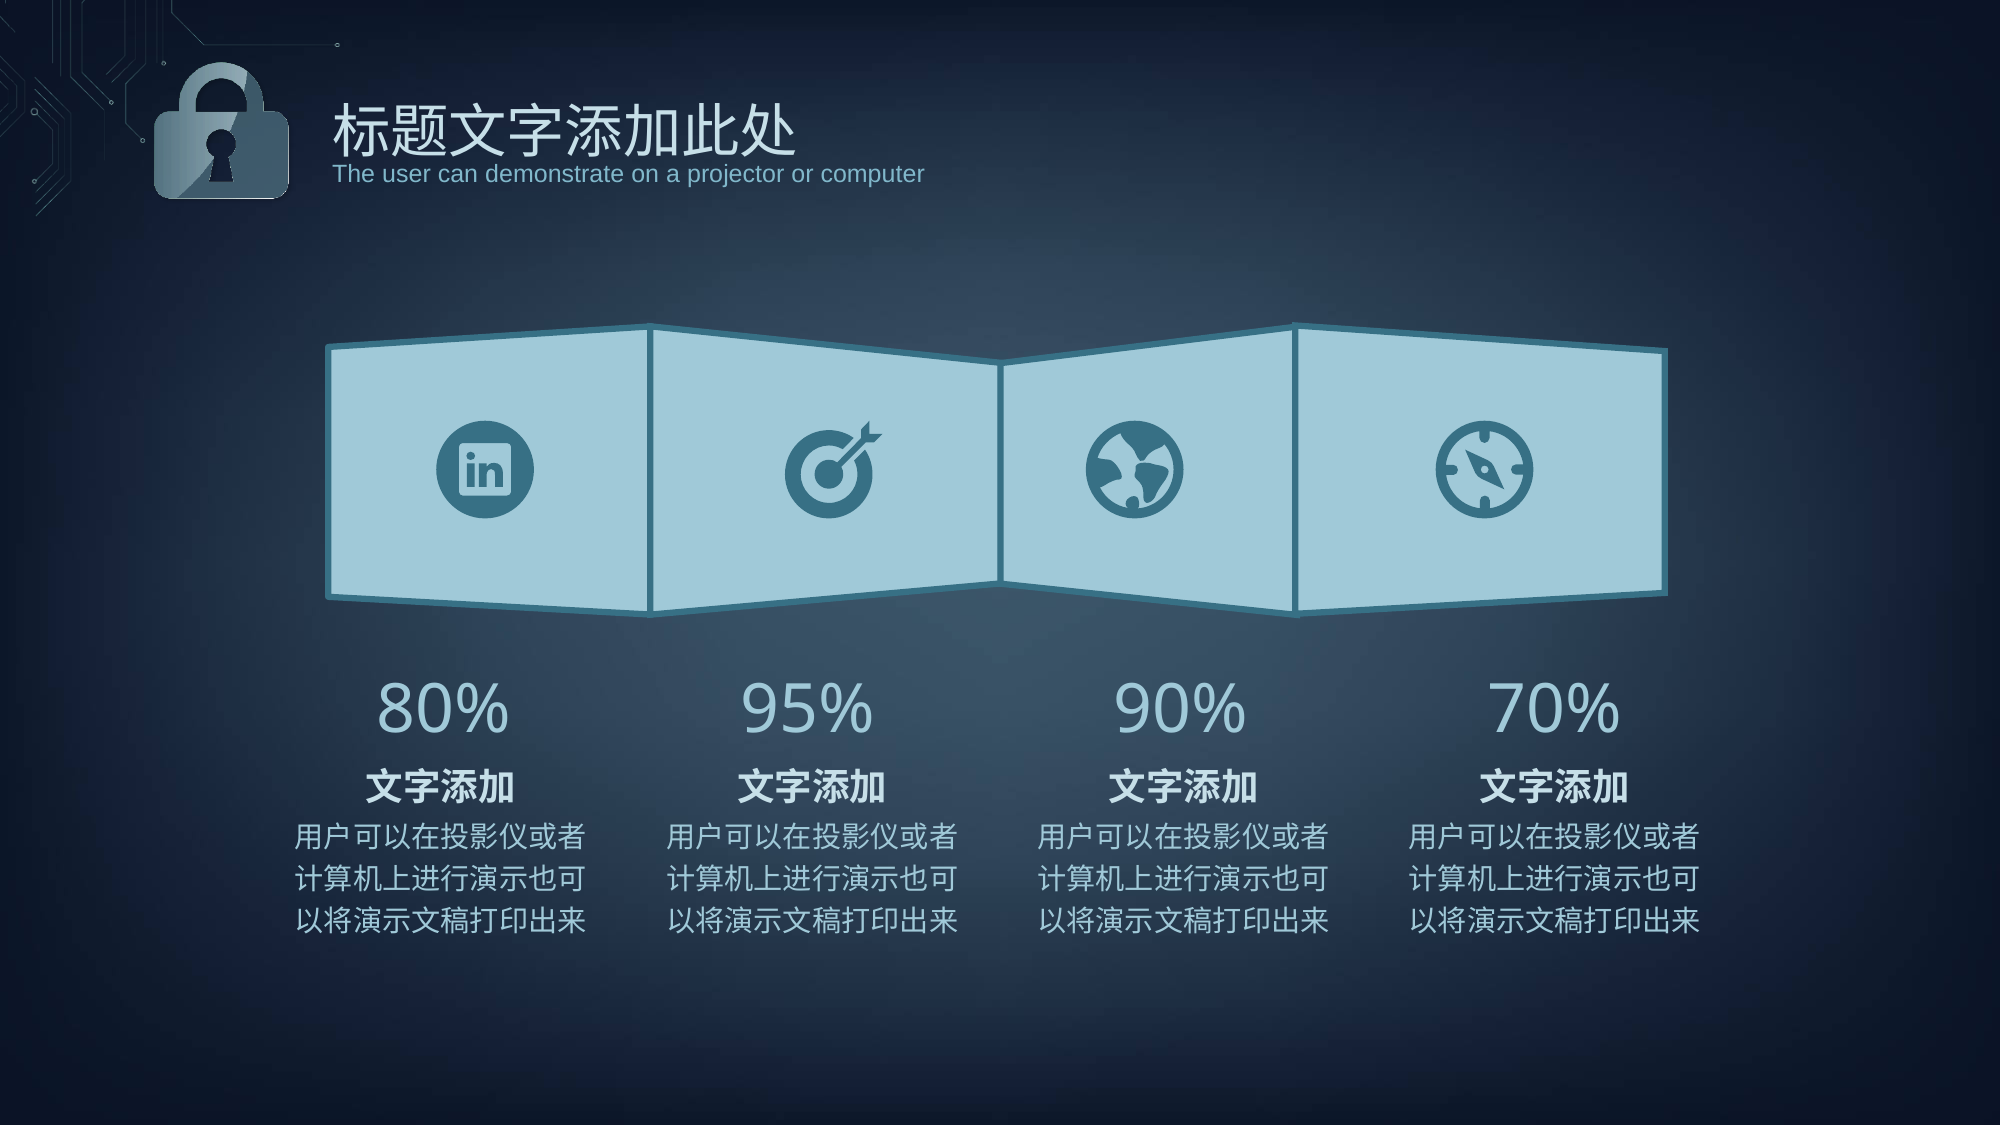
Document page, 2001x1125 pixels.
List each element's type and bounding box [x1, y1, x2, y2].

text_box [328, 325, 1665, 747]
picture [0, 0, 2000, 1125]
text_box [256, 746, 625, 943]
text_box [0, 0, 344, 247]
text_box [317, 86, 1311, 196]
text_box [628, 746, 997, 943]
text_box [1370, 746, 1739, 943]
text_box [999, 746, 1368, 943]
